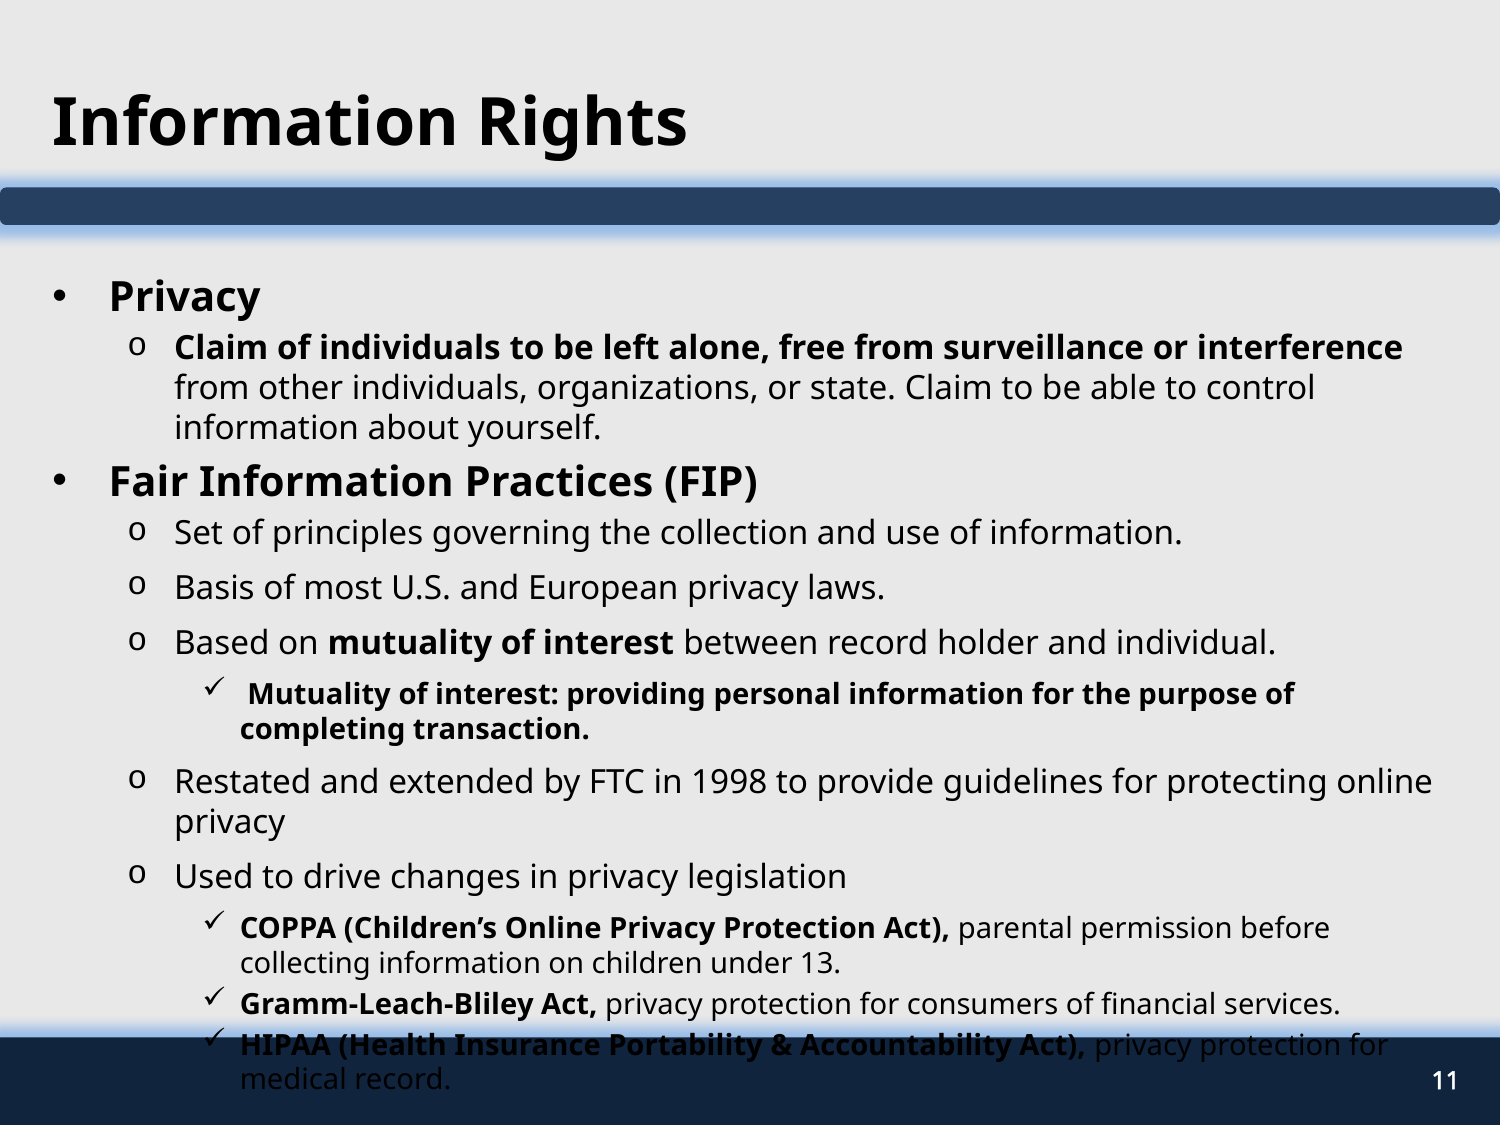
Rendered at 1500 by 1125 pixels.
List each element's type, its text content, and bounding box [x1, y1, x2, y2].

slide_number 11 [1412, 1050, 1475, 1113]
list Privacy Claim of individuals to be left alone, free from surveillance or interference from other individuals, organizations, or state. Claim to be able to control information about yourself. Fair Information Practices (FIP) Set of principles governing the collection and use of information. Basis of most U.S. and European privacy laws. Based on mutuality of interest between record holder and individual. Mutuality of interest: providing personal information for the purpose of completing transaction. Restated and extended by FTC in 1998 to provide guidelines for protecting online privacy Used to drive changes in privacy legislation COPPA (Children’s Online Privacy Protection Act), parental permission before collecting information on children under 13. Gramm-Leach-Bliley Act, privacy protection for consumers of financial services. HIPAA (Health Insurance Portability & Accountability Act), privacy protection for medical record. [37, 262, 1475, 1013]
title Information Rights [37, 62, 1338, 176]
